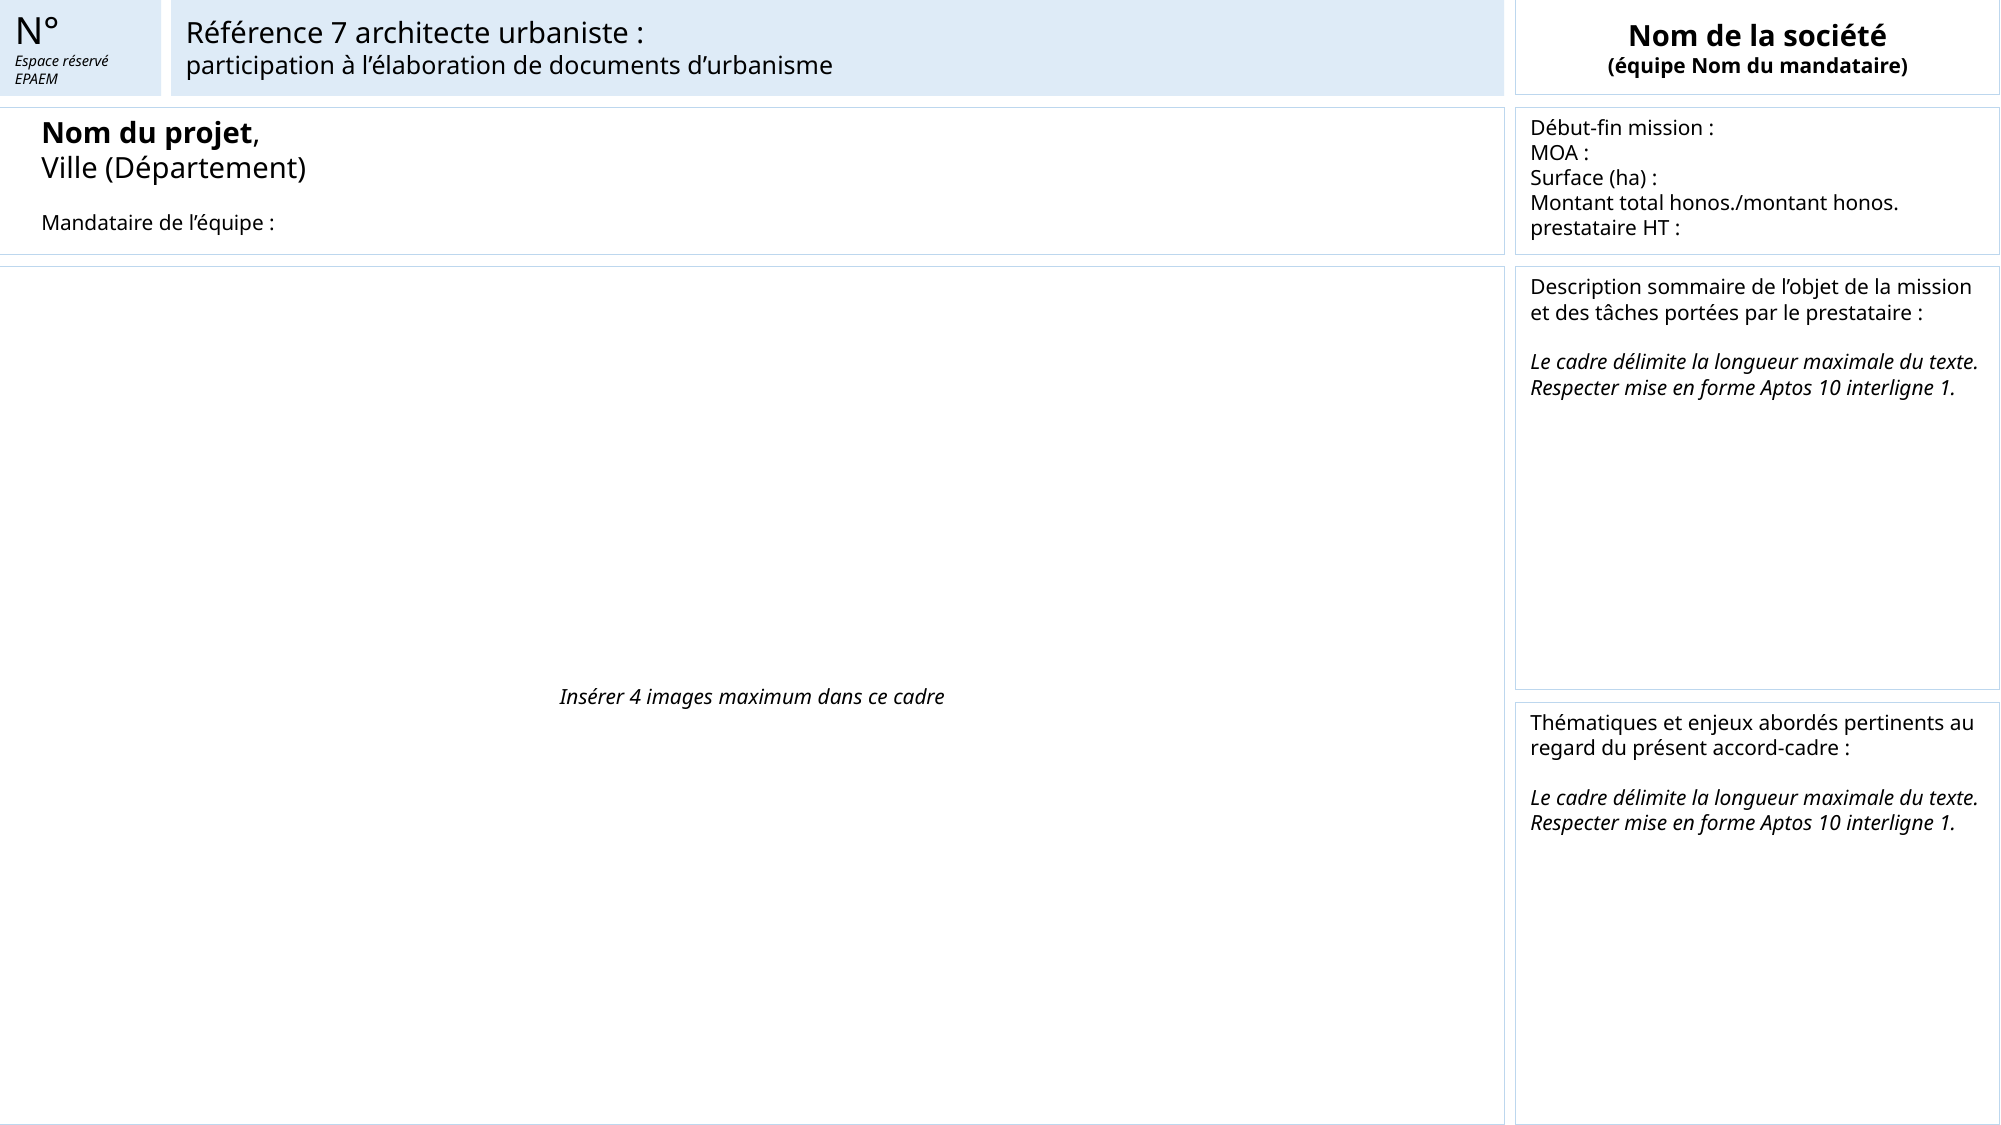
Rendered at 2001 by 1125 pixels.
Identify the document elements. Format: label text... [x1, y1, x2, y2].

text_box Début-fin mission : MOA : Surface (ha) : Montant total honos./montant honos. prestataire HT : [1515, 107, 2000, 255]
text_box Référence 7 architecte urbaniste : participation à l’élaboration de documents d’urbanisme [171, 0, 1505, 96]
text_box Thématiques et enjeux abordés pertinents au regard du présent accord-cadre : Le cadre délimite la longueur maximale du texte. Respecter mise en forme Aptos 10 interligne 1. [1515, 702, 2000, 1125]
text_box Insérer 4 images maximum dans ce cadre [0, 266, 1505, 1125]
text_box Nom du projet, Ville (Département) Mandataire de l’équipe : [0, 107, 1505, 255]
text_box Description sommaire de l’objet de la mission et des tâches portées par le prestataire : Le cadre délimite la longueur maximale du texte. Respecter mise en forme Aptos 10 interligne 1. [1515, 266, 2000, 690]
text_box N° Espace réservé EPAEM [0, 0, 162, 96]
text_box Nom de la société (équipe Nom du mandataire) [1515, 0, 2000, 95]
